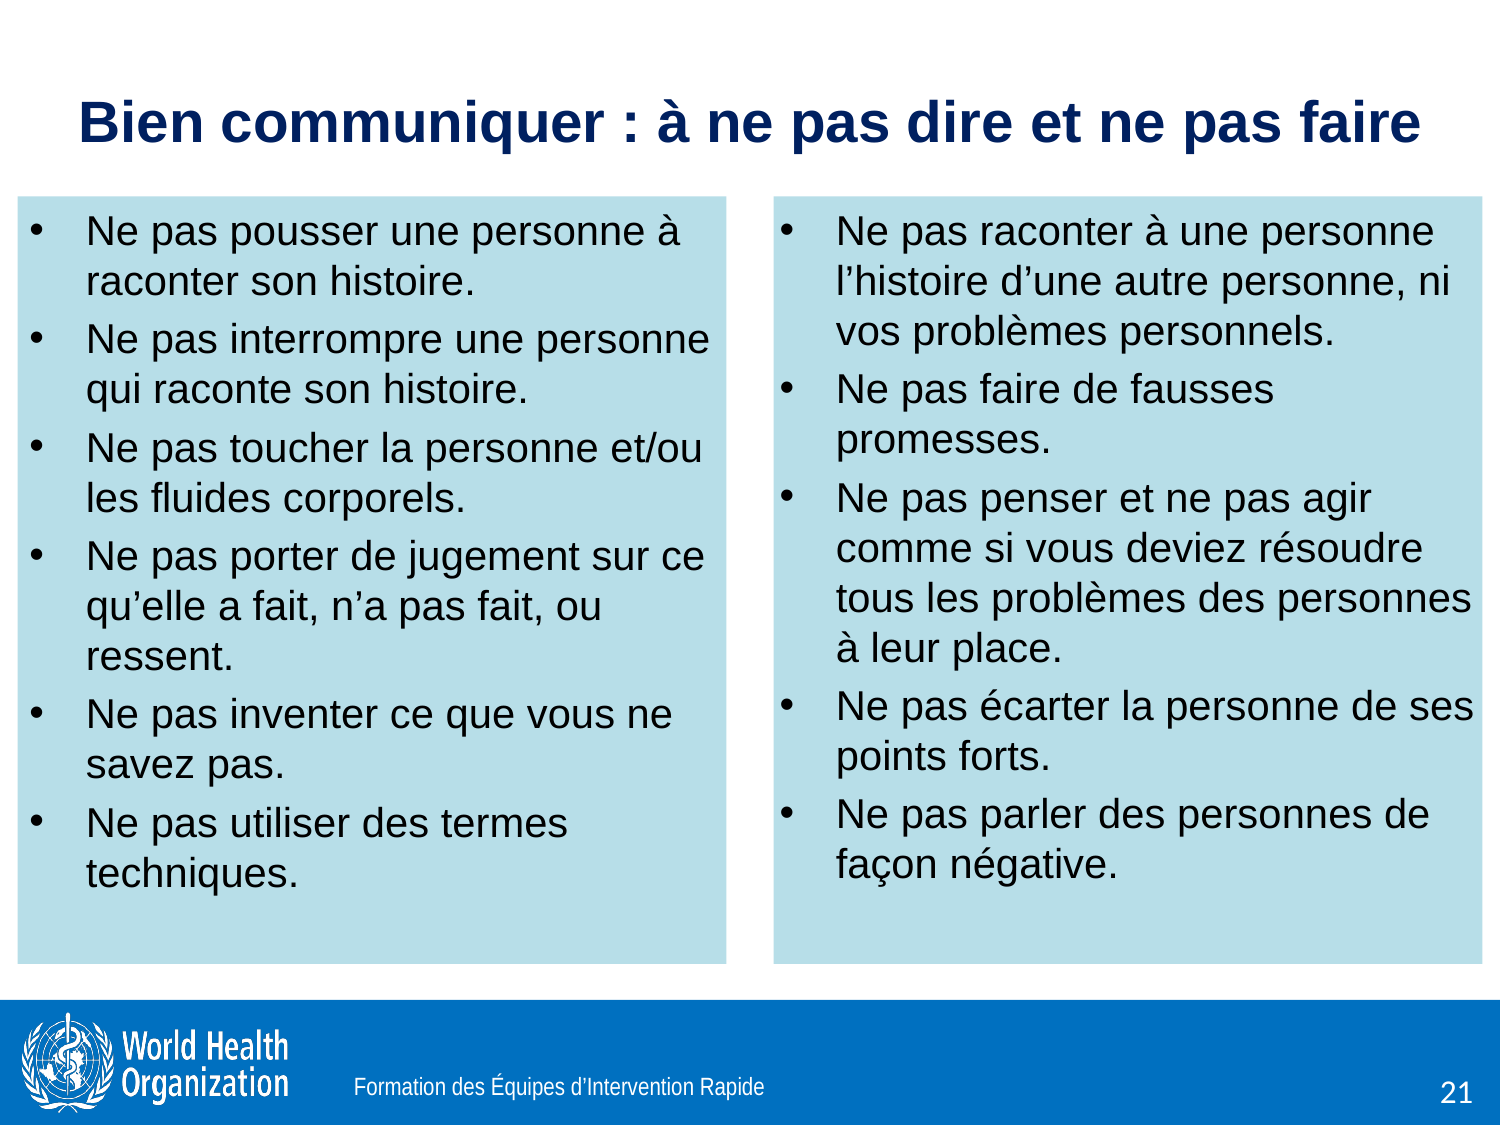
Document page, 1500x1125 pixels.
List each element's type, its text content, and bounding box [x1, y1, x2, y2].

title Bien communiquer : à ne pas dire et ne pas faire [2, 78, 1500, 161]
list Ne pas pousser une personne à raconter son histoire. Ne pas interrompre une personne qui raconte son histoire. Ne pas toucher la personne et/ou les fluides corporels. Ne pas porter de jugement sur ce qu’elle a fait, n’a pas fait, ou ressent. Ne pas inventer ce que vous ne savez pas. Ne pas utiliser des termes techniques. [17, 196, 727, 964]
list Ne pas raconter à une personne l’histoire d’une autre personne, ni vos problèmes personnels. Ne pas faire de fausses promesses. Ne pas penser et ne pas agir comme si vous deviez résoudre tous les problèmes des personnes à leur place. Ne pas écarter la personne de ses points forts. Ne pas parler des personnes de façon négative. [773, 196, 1483, 964]
picture [21, 1012, 288, 1113]
